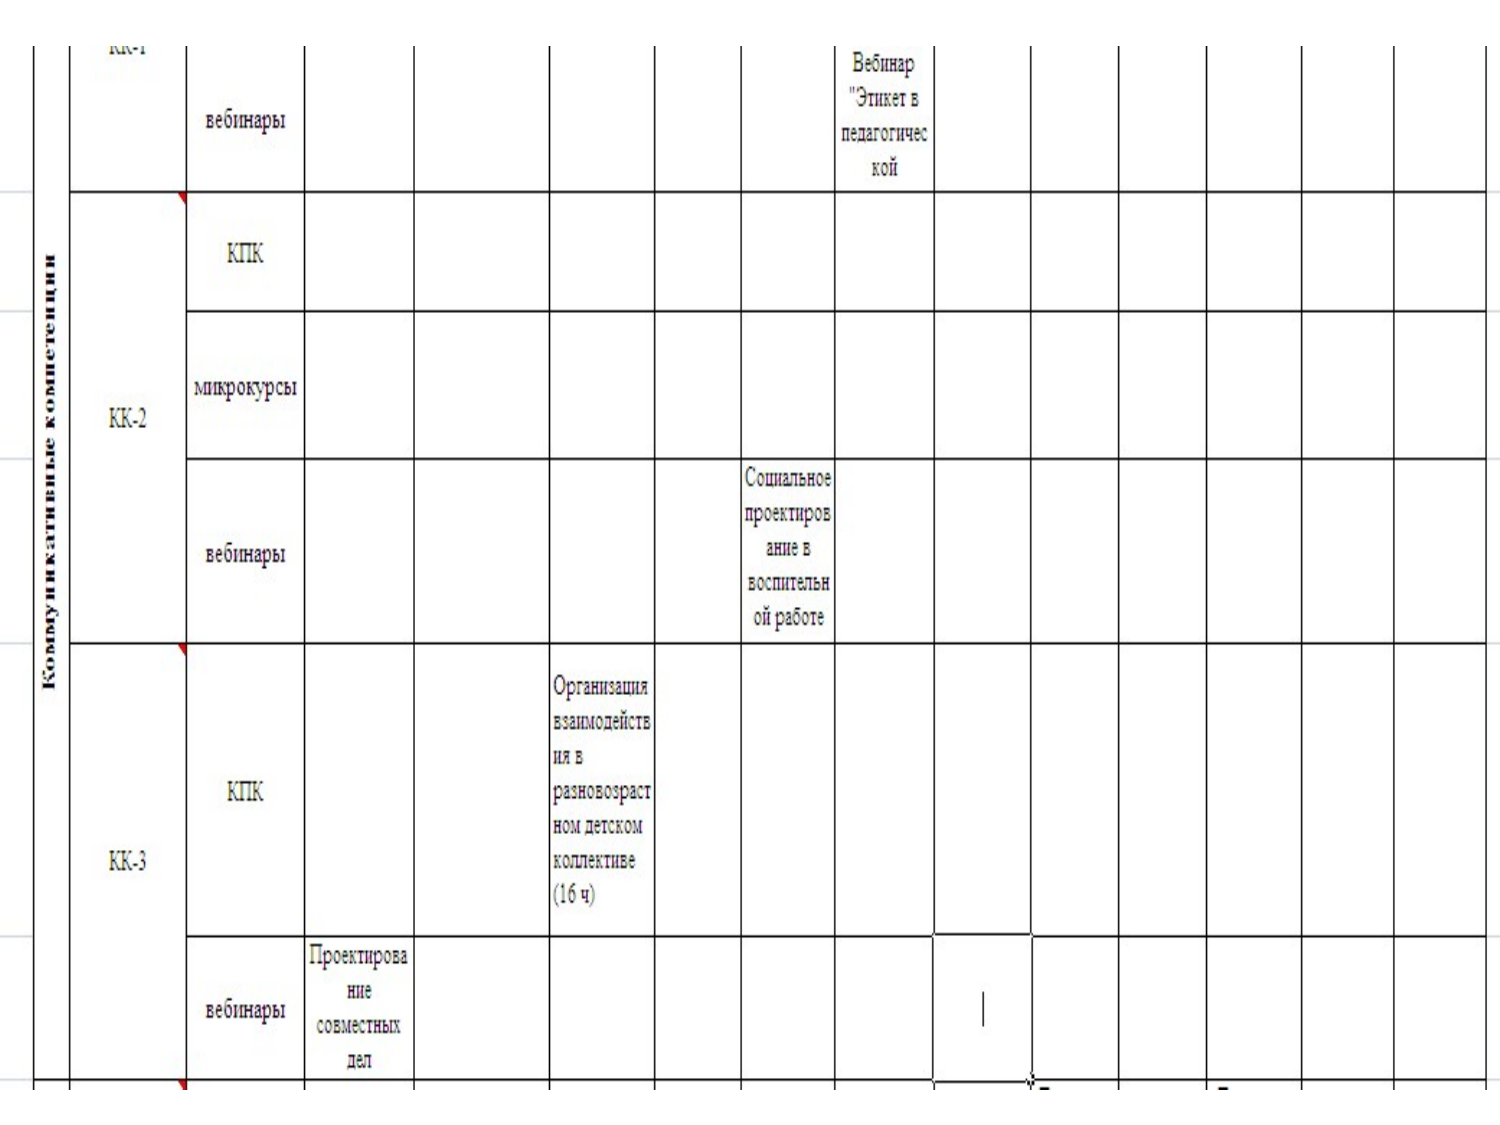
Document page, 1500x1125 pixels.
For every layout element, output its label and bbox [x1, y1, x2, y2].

list [0, 46, 1500, 1091]
